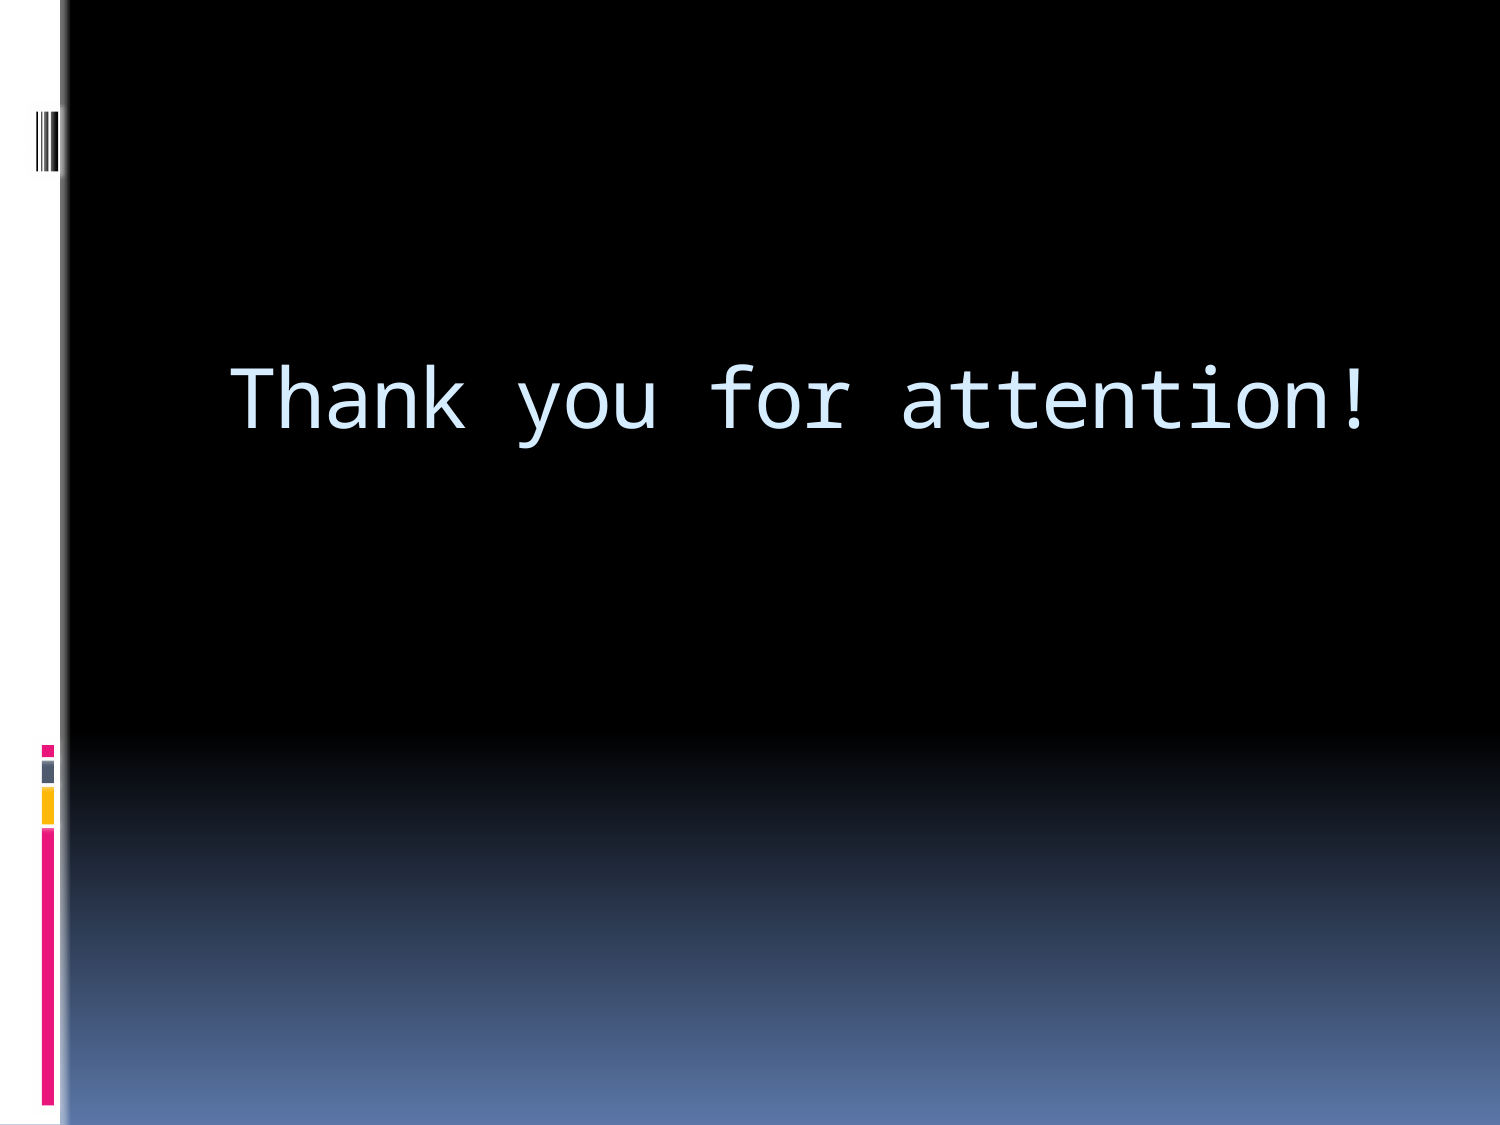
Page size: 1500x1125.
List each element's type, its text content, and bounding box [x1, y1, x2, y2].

title Thank you for attention! [162, 337, 1438, 800]
